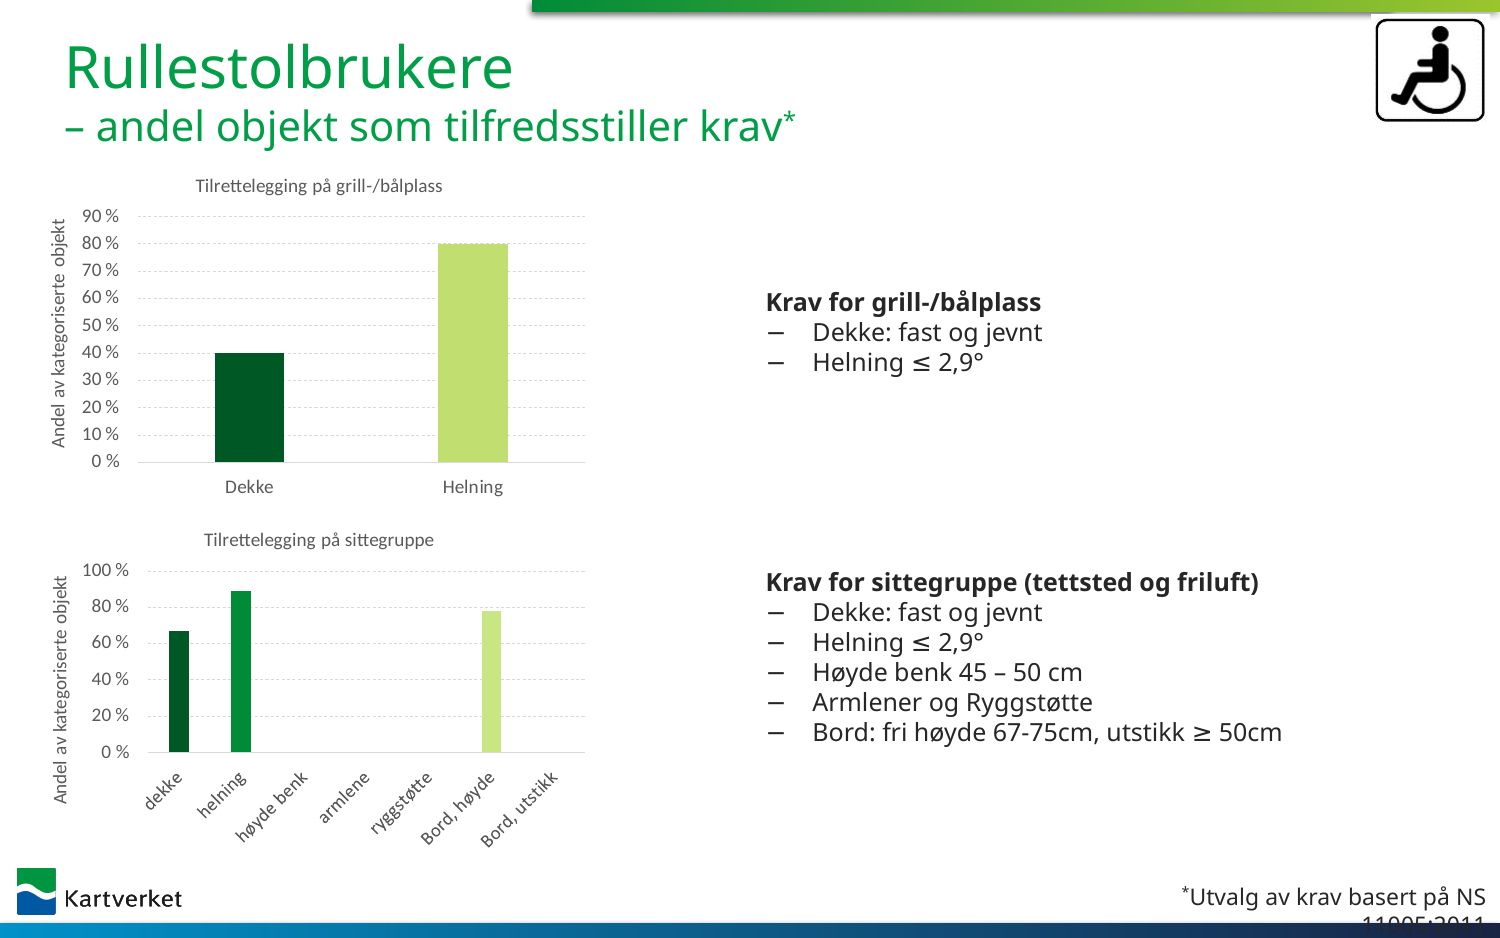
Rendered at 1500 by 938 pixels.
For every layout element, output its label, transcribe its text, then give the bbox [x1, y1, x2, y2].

text_box Rullestolbrukere – andel objekt som tilfredsstiller krav* [49, 14, 1431, 158]
picture [1371, 13, 1491, 127]
text_box Krav for grill-/bålplass Dekke: fast og jevnt Helning ≤ 2,9° [750, 279, 1452, 384]
text_box Krav for sittegruppe (tettsted og friluft) Dekke: fast og jevnt Helning ≤ 2,9° Høyde benk 45 – 50 cm Armlener og Ryggstøtte Bord: fri høyde 67-75cm, utstikk ≥ 50cm [750, 559, 1500, 754]
picture [41, 166, 596, 505]
picture [41, 520, 596, 859]
text_box *Utvalg av krav basert på NS 11005:2011 [1068, 873, 1500, 938]
